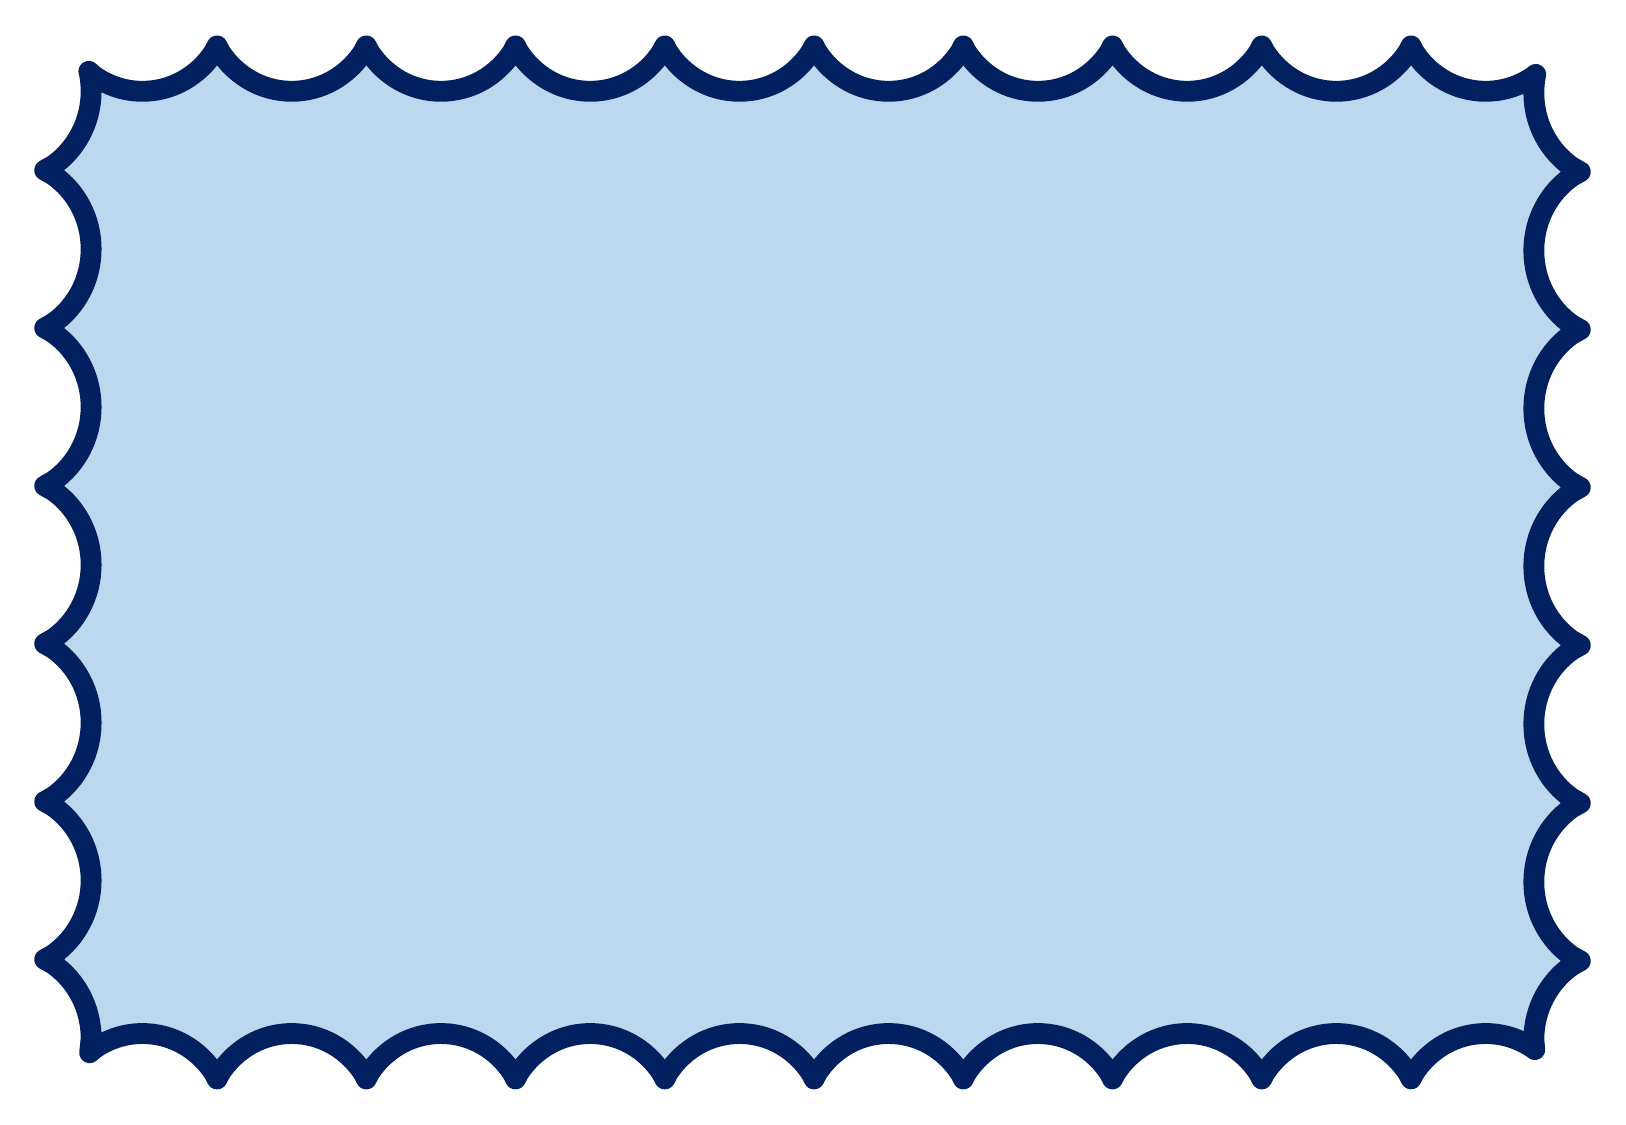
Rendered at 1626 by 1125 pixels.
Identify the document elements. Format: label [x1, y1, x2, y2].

text_box [44, 45, 1581, 1079]
